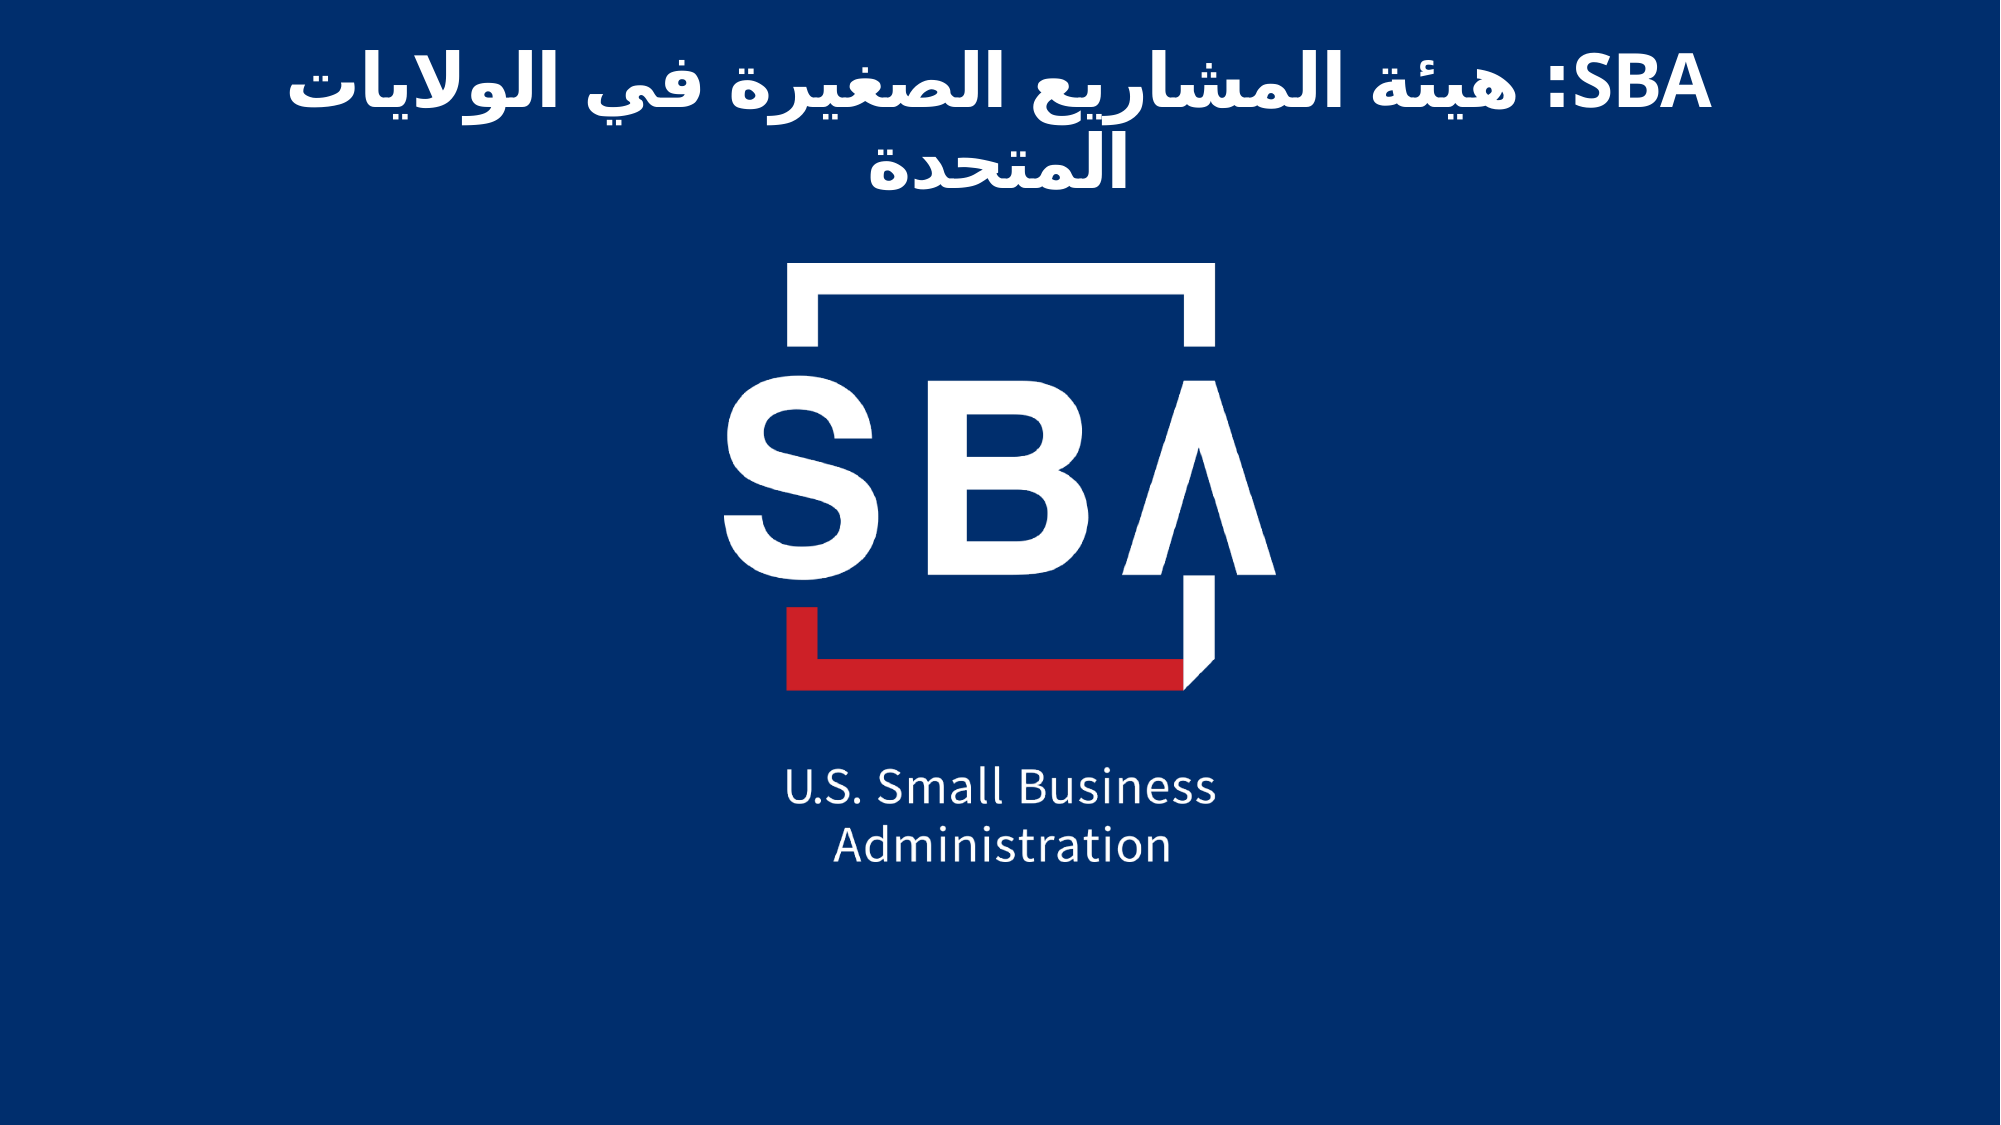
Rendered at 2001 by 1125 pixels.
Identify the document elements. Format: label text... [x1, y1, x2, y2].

picture [724, 263, 1276, 862]
title SBA: هيئة المشاريع الصغيرة في الولايات المتحدة [137, 35, 1863, 184]
